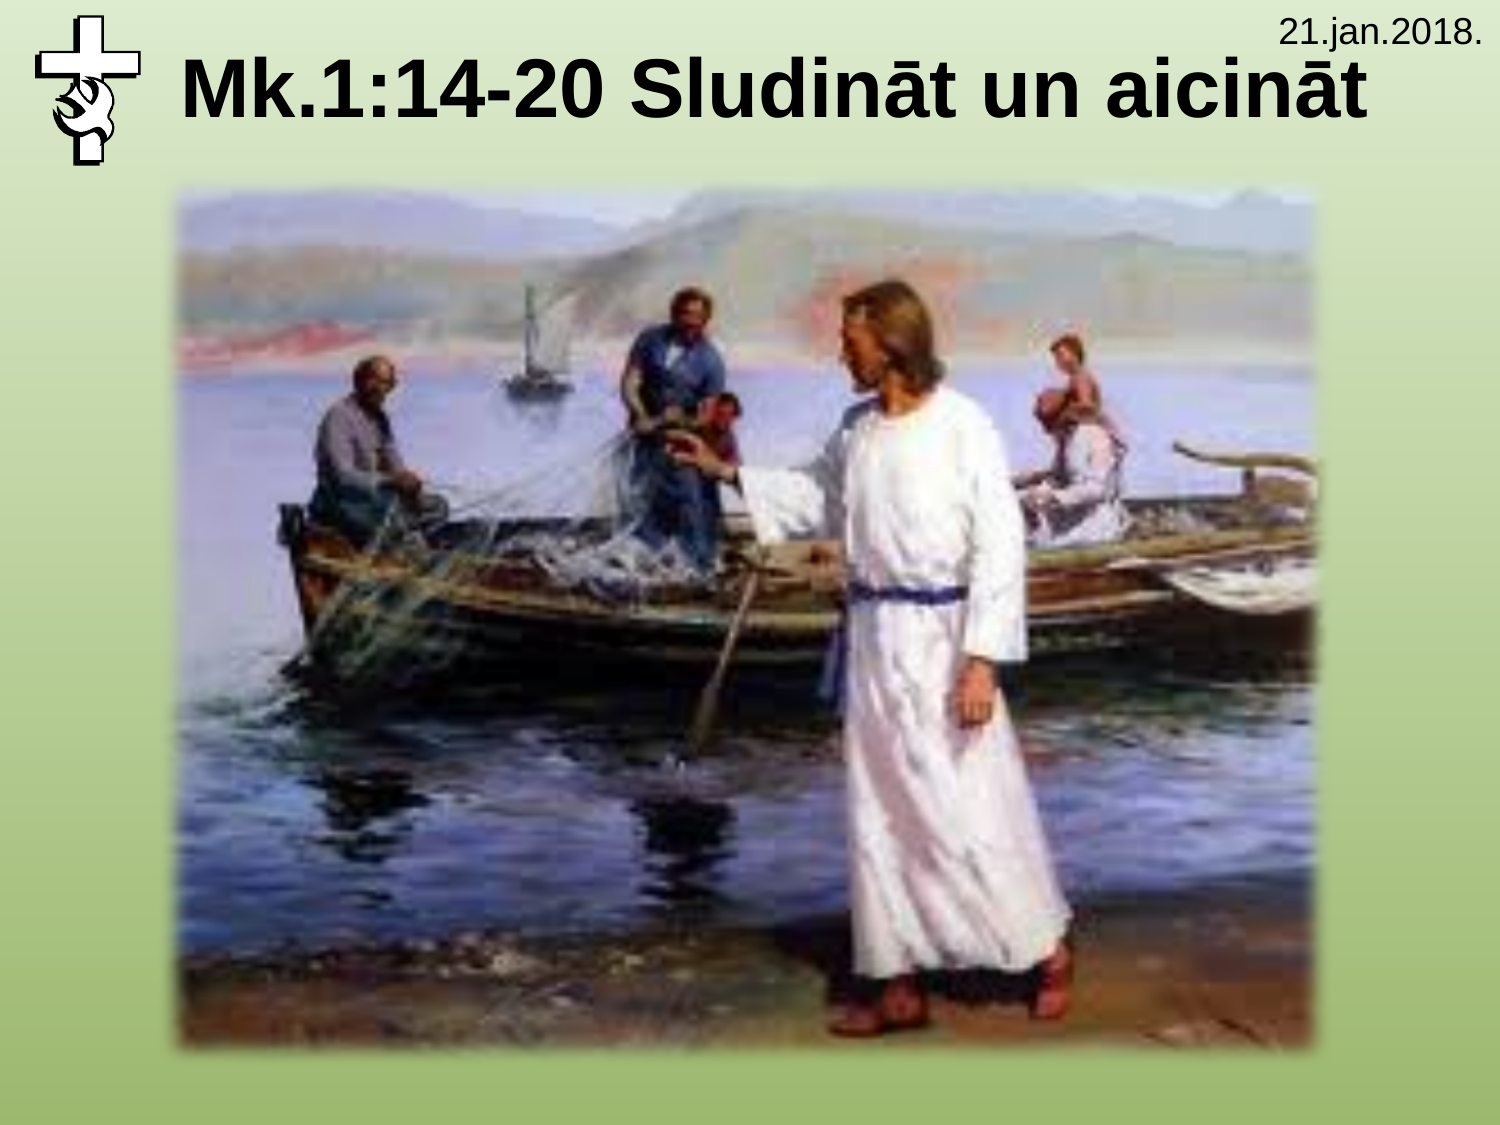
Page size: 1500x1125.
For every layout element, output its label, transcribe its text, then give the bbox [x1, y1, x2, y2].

title Mk.1:14-20 Sludināt un aicināt [140, 14, 1451, 153]
picture [34, 15, 141, 166]
picture [159, 172, 1332, 1067]
text_box 21.jan.2018. [1263, 0, 1500, 60]
